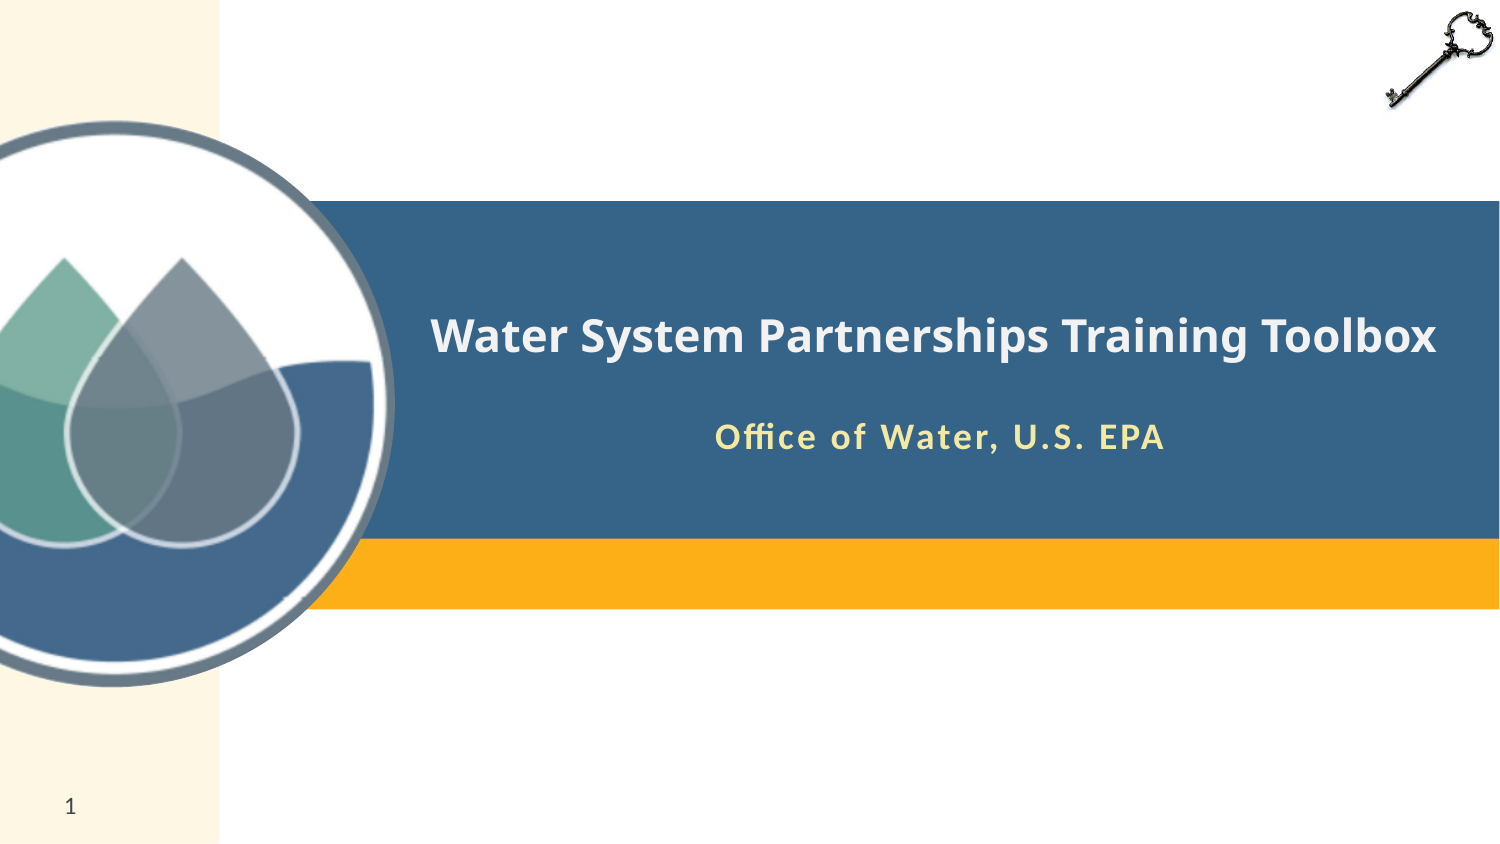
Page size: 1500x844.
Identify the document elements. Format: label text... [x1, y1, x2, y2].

picture [1382, 0, 1500, 118]
title Water System Partnerships Training Toolbox [415, 268, 1465, 369]
subtitle Office of Water, U.S. EPA [415, 409, 1465, 480]
slide_number 1 [16, 782, 124, 828]
